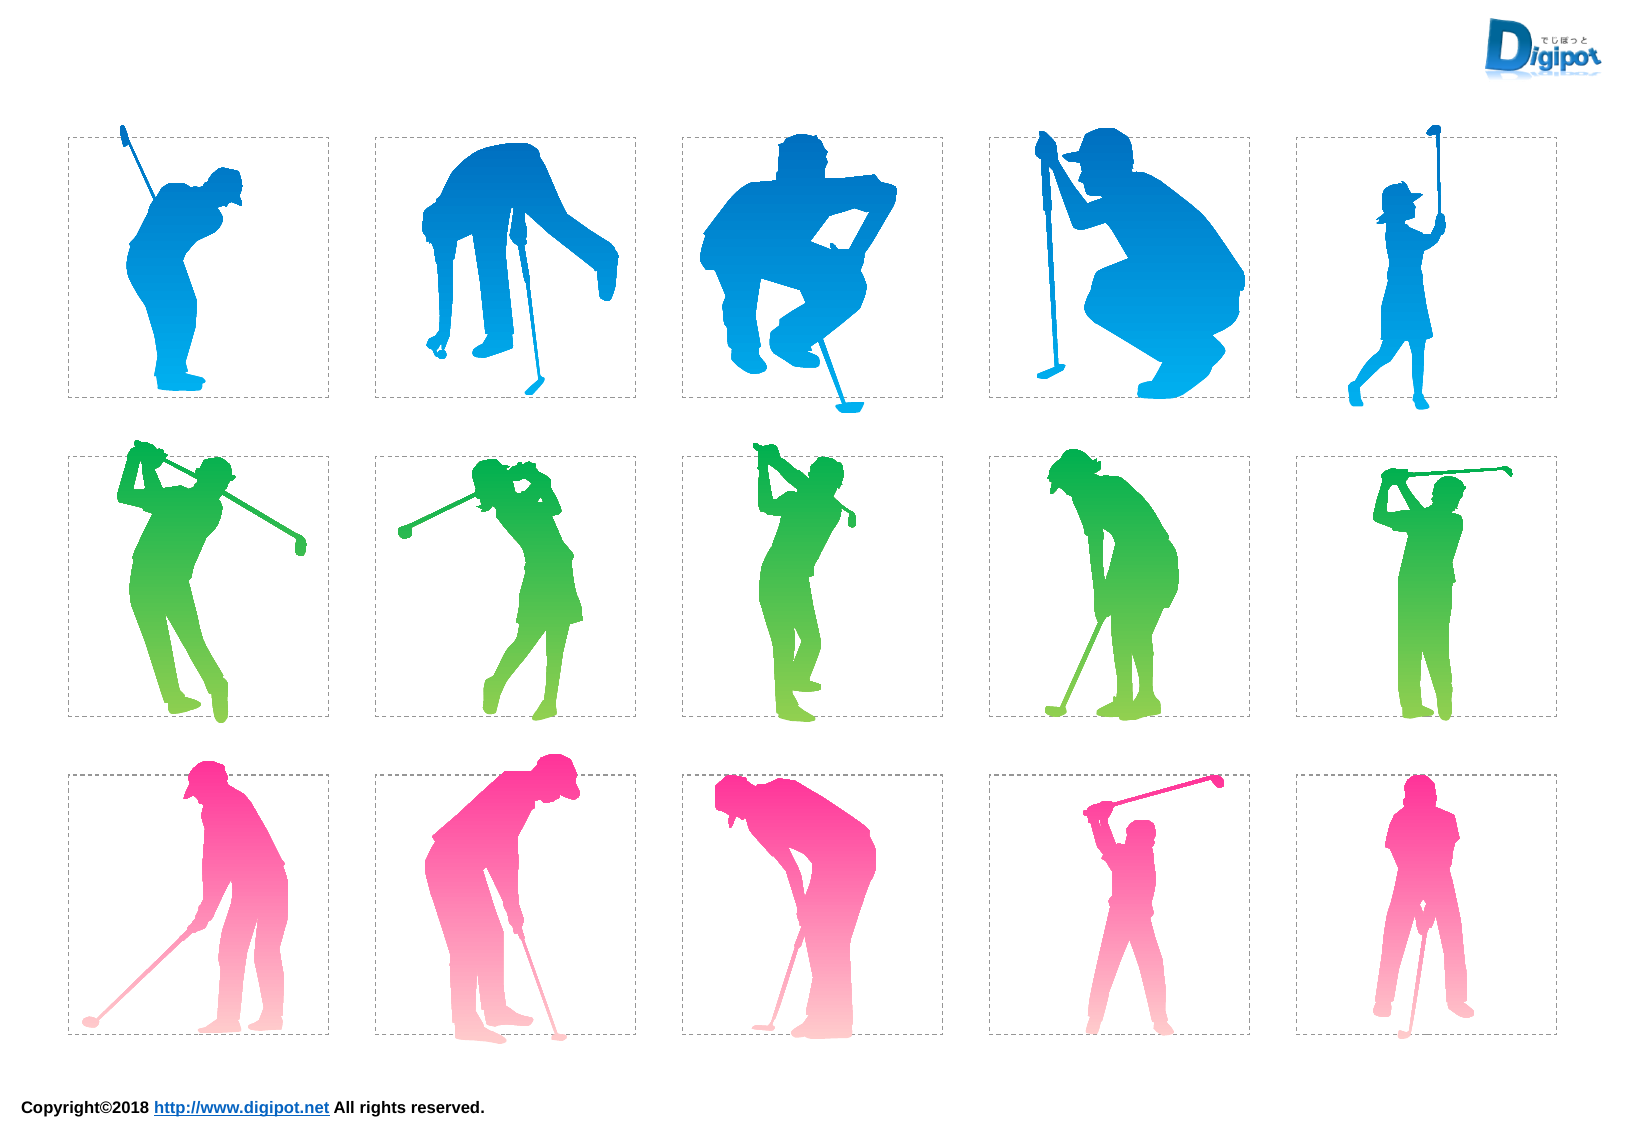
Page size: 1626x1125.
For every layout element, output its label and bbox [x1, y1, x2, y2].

text_box [714, 775, 877, 1040]
text_box [82, 761, 289, 1034]
picture [1485, 18, 1602, 82]
text_box [700, 134, 898, 414]
text_box [422, 143, 620, 396]
text_box [1083, 775, 1224, 1036]
text_box [119, 125, 243, 391]
text_box [1044, 449, 1179, 721]
text_box [1373, 775, 1475, 1040]
text_box [752, 442, 857, 722]
text_box [1373, 465, 1514, 721]
text_box [424, 753, 580, 1044]
text_box [1035, 127, 1246, 399]
text_box [1347, 125, 1447, 410]
text_box [397, 459, 584, 721]
text_box [117, 440, 307, 724]
